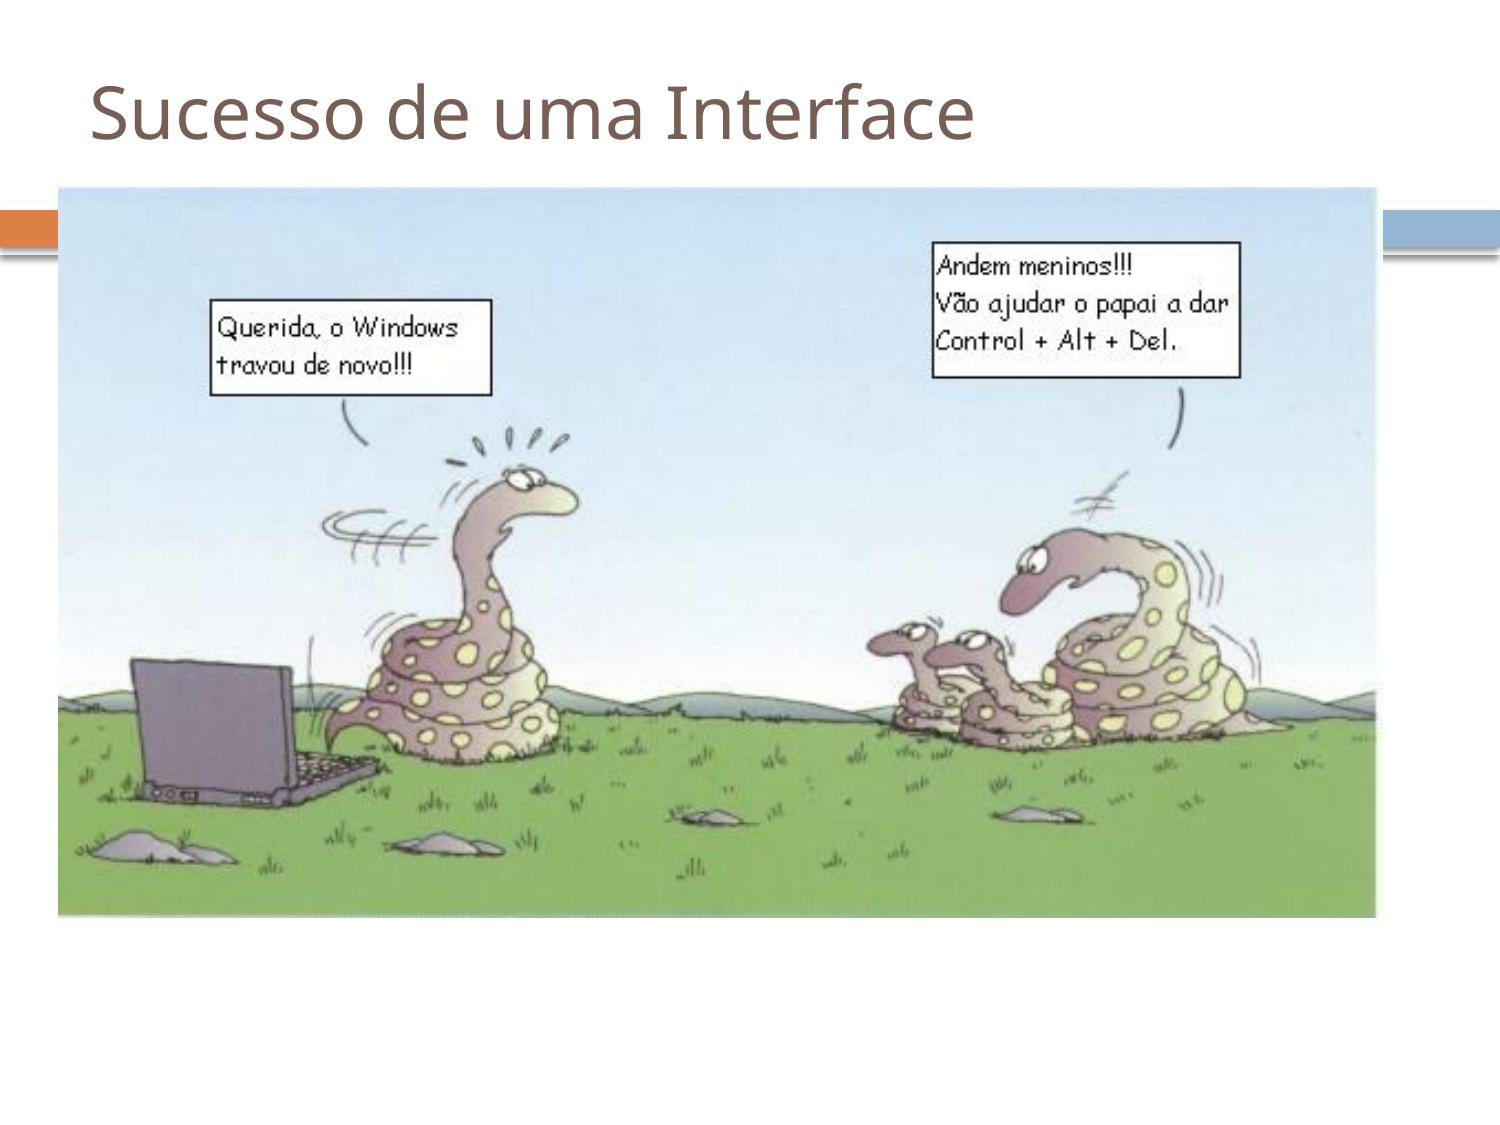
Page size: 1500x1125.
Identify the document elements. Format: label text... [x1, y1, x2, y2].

title Sucesso de uma Interface [75, 58, 1300, 163]
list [58, 187, 1384, 919]
